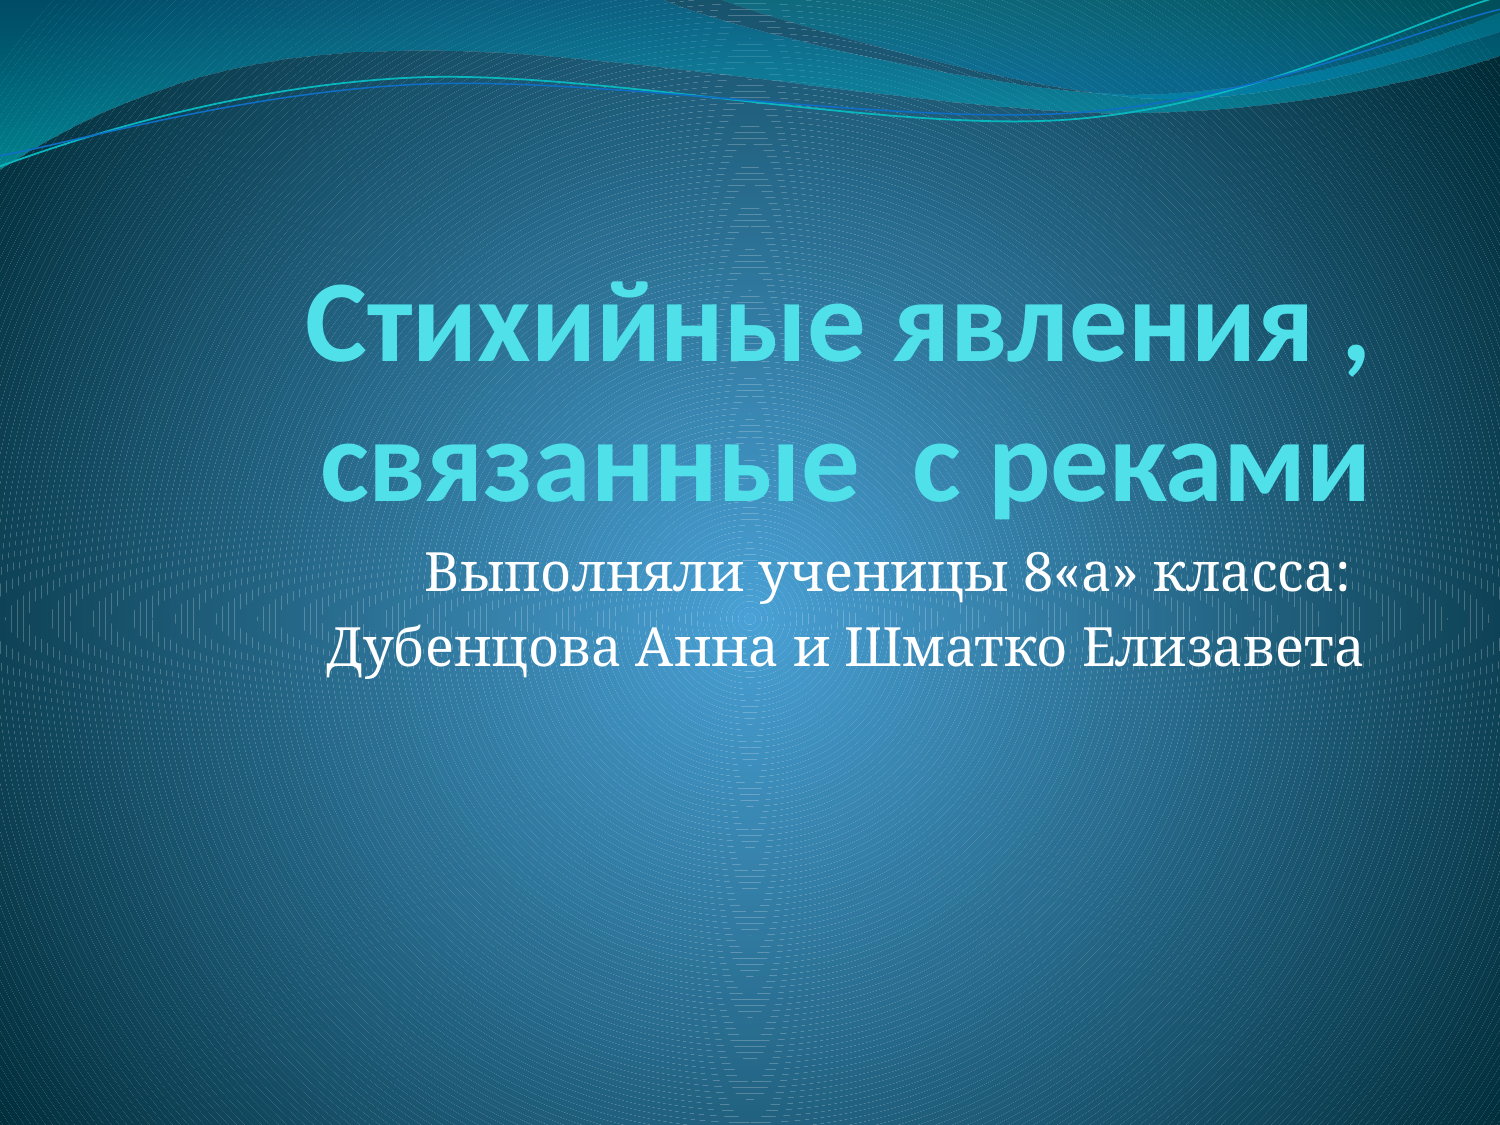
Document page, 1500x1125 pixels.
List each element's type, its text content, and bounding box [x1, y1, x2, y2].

subtitle Выполняли ученицы 8«а» класса: Дубенцова Анна и Шматко Елизавета [87, 529, 1376, 818]
title Стихийные явления , связанные с реками [87, 224, 1376, 525]
